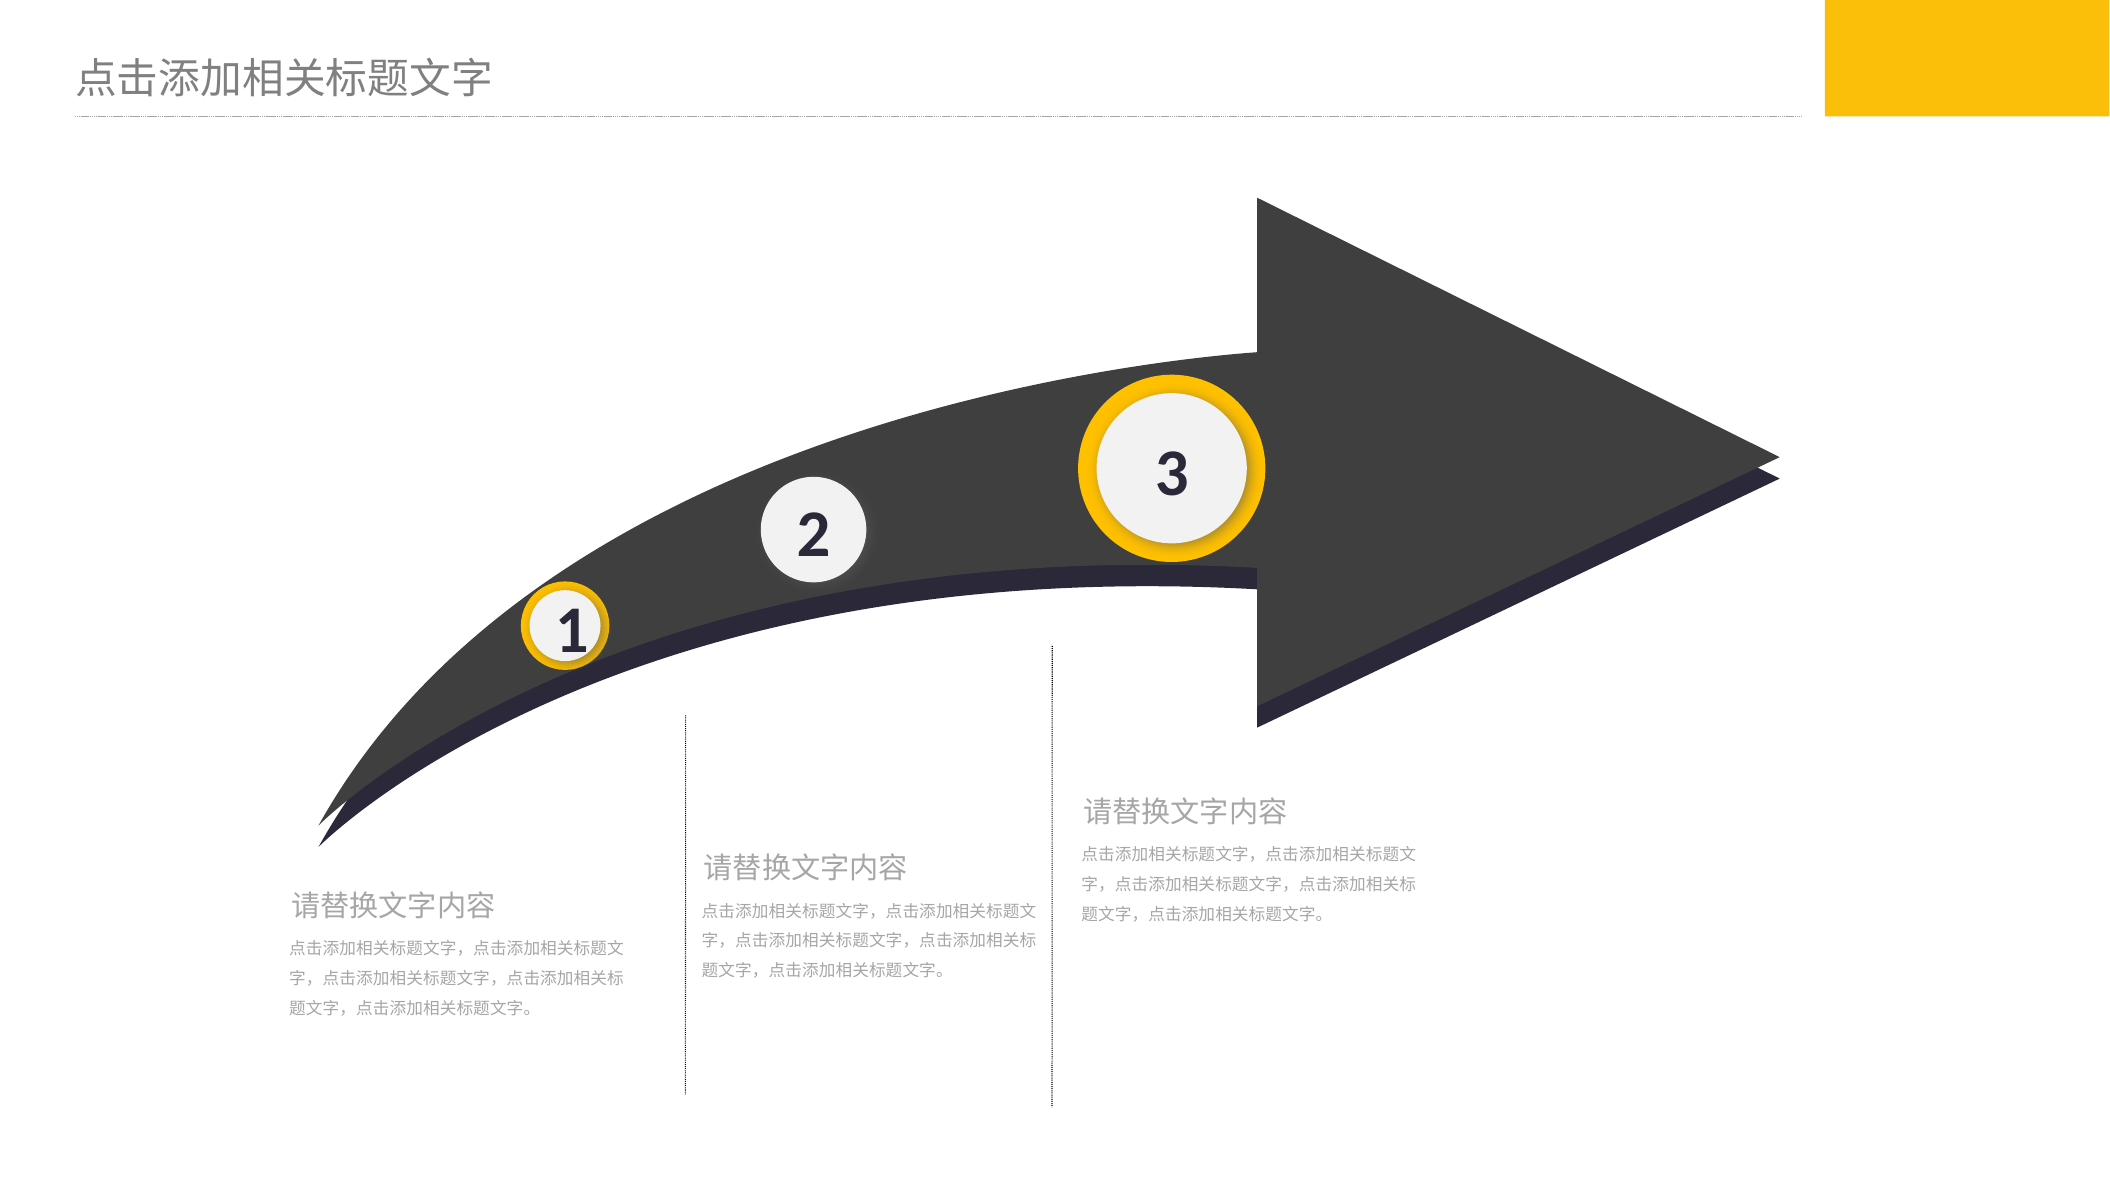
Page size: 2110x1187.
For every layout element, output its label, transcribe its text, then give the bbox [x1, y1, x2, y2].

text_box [520, 581, 610, 670]
text_box 请替换文字内容 [687, 847, 1067, 892]
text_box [318, 197, 1780, 847]
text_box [747, 463, 880, 596]
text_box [1078, 374, 1266, 562]
text_box 点击添加相关标题文字，点击添加相关标题文字，点击添加相关标题文字，点击添加相关标题文字，点击添加相关标题文字。 [1067, 847, 1446, 932]
text_box 点击添加相关标题文字 [59, 44, 563, 107]
text_box 点击添加相关标题文字，点击添加相关标题文字，点击添加相关标题文字，点击添加相关标题文字，点击添加相关标题文字。 [275, 930, 653, 1025]
text_box 请替换文字内容 [275, 871, 674, 930]
text_box 点击添加相关标题文字，点击添加相关标题文字，点击添加相关标题文字，点击添加相关标题文字，点击添加相关标题文字。 [687, 892, 1066, 988]
